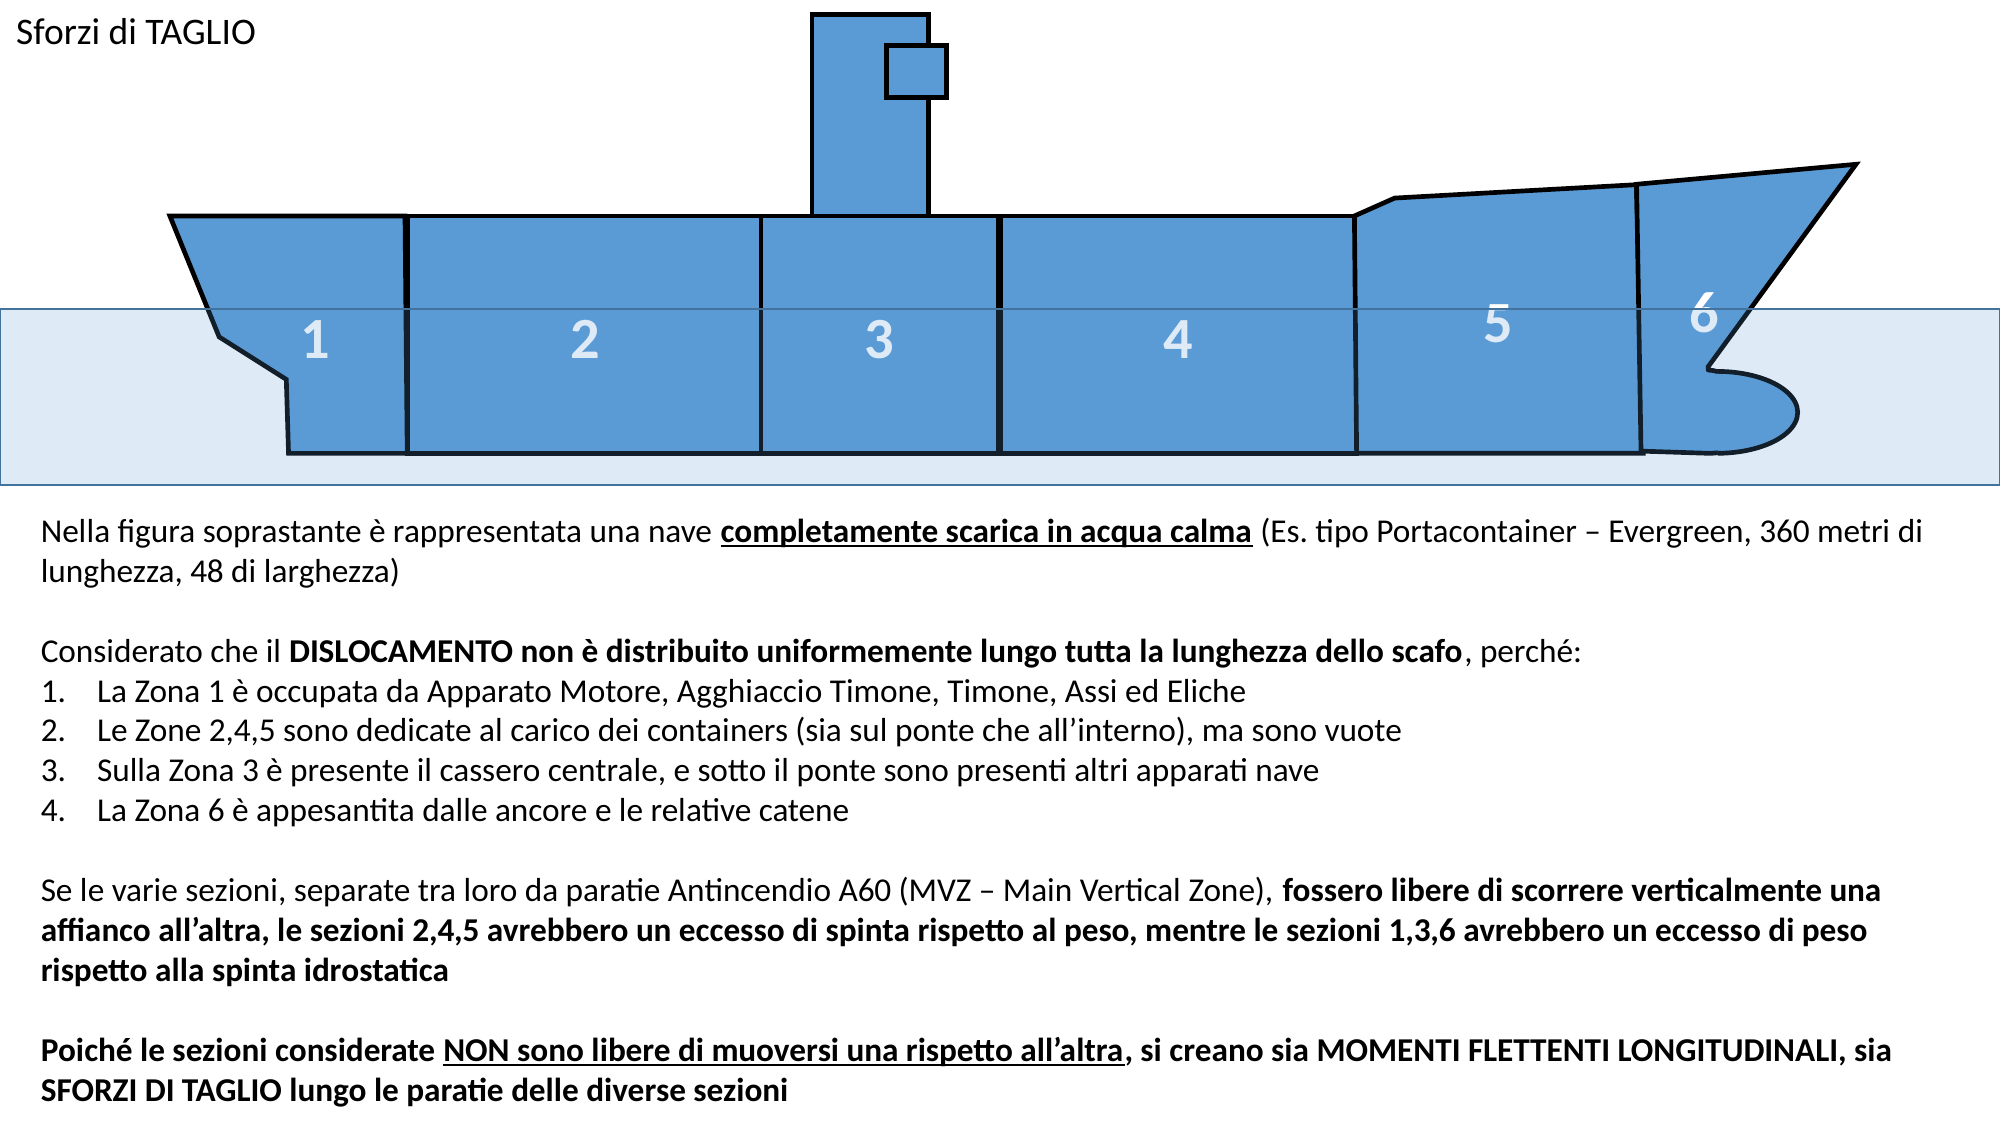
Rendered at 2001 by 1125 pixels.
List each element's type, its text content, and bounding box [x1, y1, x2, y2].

text_box 2 [406, 215, 759, 308]
text_box Sforzi di TAGLIO [1, 0, 271, 60]
text_box Nella figura soprastante è rappresentata una nave completamente scarica in acqua calma (Es. tipo Portacontainer – Evergreen, 360 metri di lunghezza, 48 di larghezza) Considerato che il DISLOCAMENTO non è distribuito uniformemente lungo tutta la lunghezza dello scafo, perché: La Zona 1 è occupata da Apparato Motore, Agghiaccio Timone, Timone, Assi ed Eliche Le Zone 2,4,5 sono dedicate al carico dei containers (sia sul ponte che all’interno), ma sono vuote Sulla Zona 3 è presente il cassero centrale, e sotto il ponte sono presenti altri apparati nave La Zona 6 è appesantita dalle ancore e le relative catene Se le varie sezioni, separate tra loro da paratie Antincendio A60 (MVZ – Main Vertical Zone), fossero libere di scorrere verticalmente una affianco all’altra, le sezioni 2,4,5 avrebbero un eccesso di spinta rispetto al peso, mentre le sezioni 1,3,6 avrebbero un eccesso di peso rispetto alla spinta idrostatica Poiché le sezioni considerate NON sono libere di muoversi una rispetto all’altra, si creano sia MOMENTI FLETTENTI LONGITUDINALI, sia SFORZI DI TAGLIO lungo le paratie delle diverse sezioni [26, 501, 1977, 1116]
text_box 5 [1353, 183, 1636, 308]
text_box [1636, 164, 1856, 454]
text_box 4 [1001, 215, 1354, 308]
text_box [760, 14, 999, 454]
text_box 1 [168, 214, 407, 308]
text_box [0, 308, 2000, 486]
